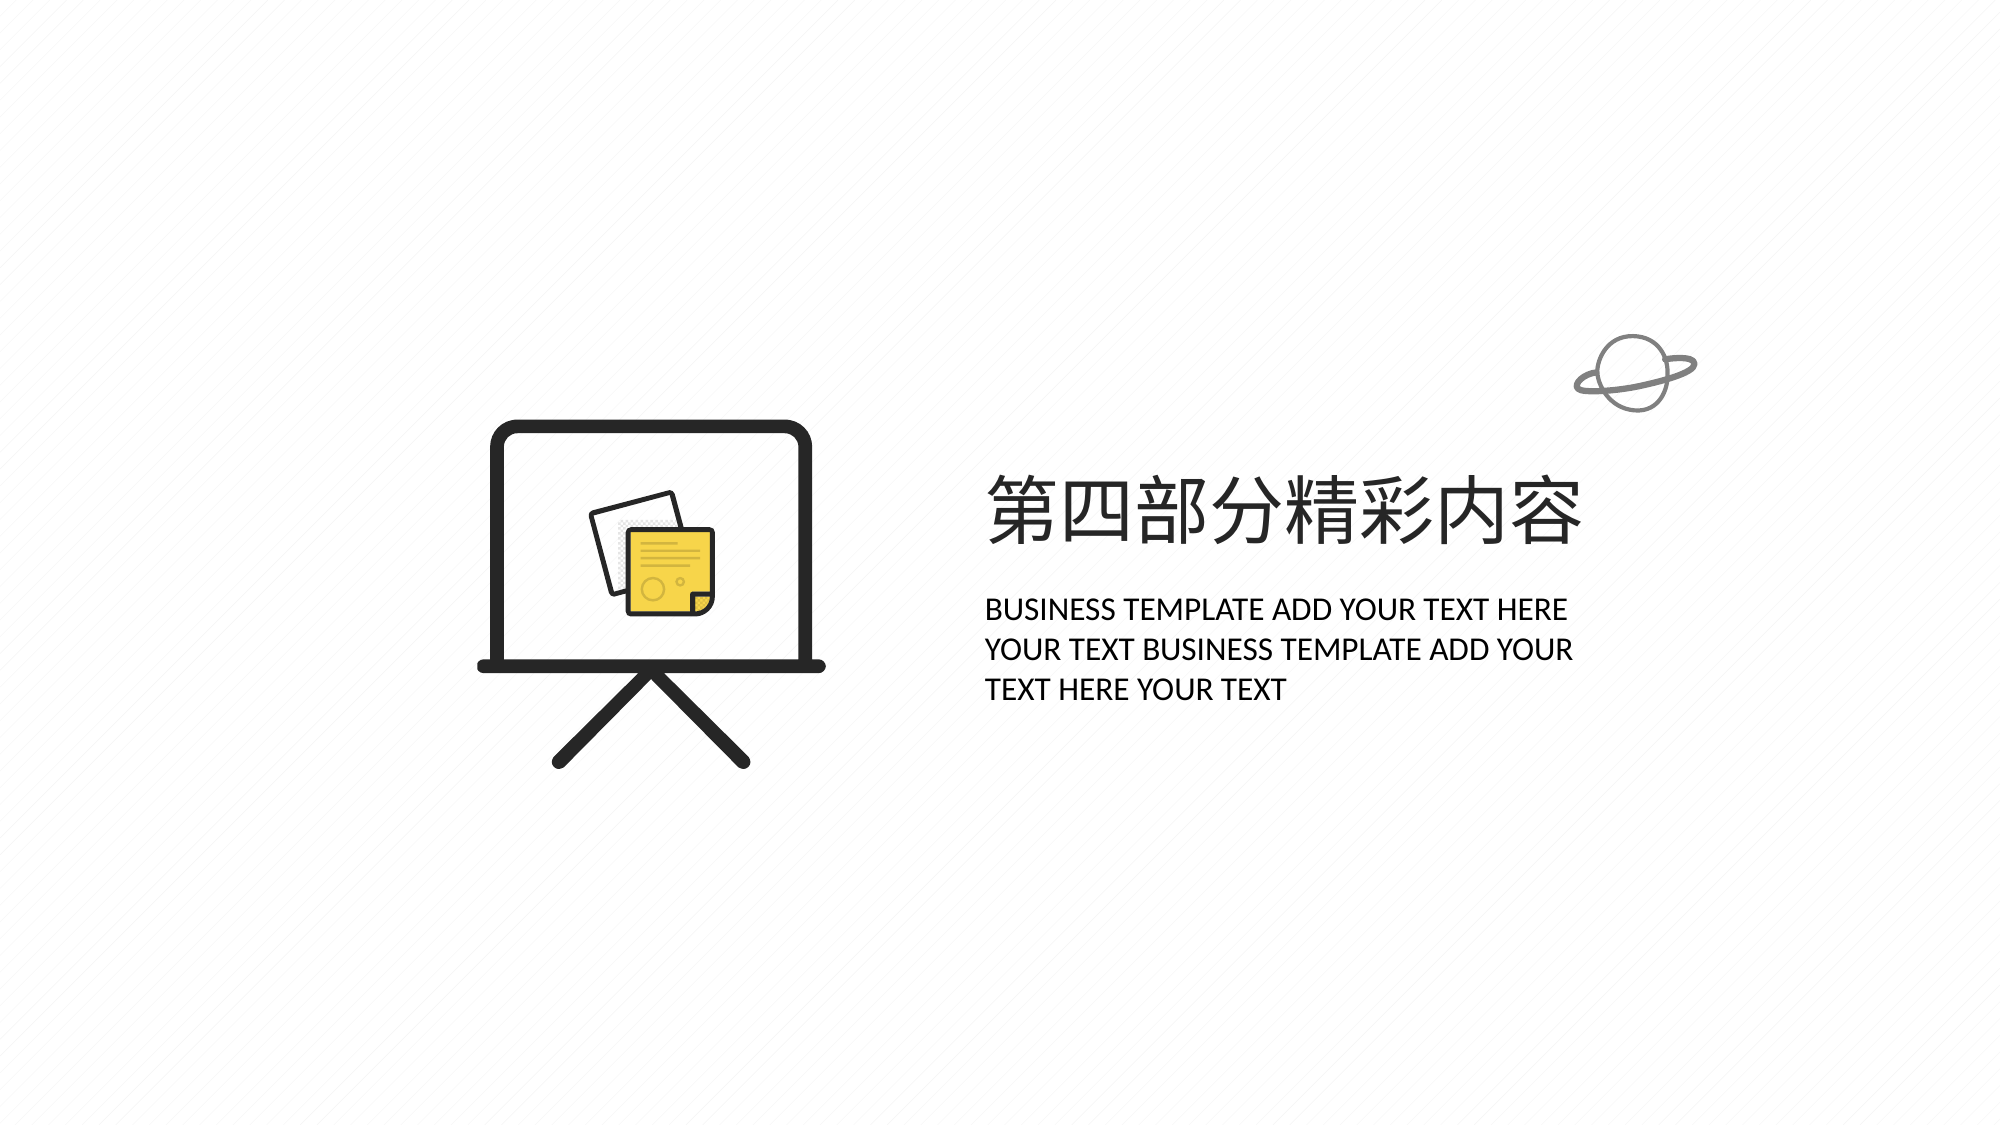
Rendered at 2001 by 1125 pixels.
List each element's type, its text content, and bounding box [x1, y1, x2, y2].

text_box 第四部分精彩内容 [970, 456, 1636, 562]
text_box BUSINESS TEMPLATE ADD YOUR TEXT HERE YOUR TEXT BUSINESS TEMPLATE ADD YOUR TEXT HERE YOUR TEXT [970, 579, 1614, 715]
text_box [1576, 336, 1695, 411]
picture [477, 418, 827, 769]
